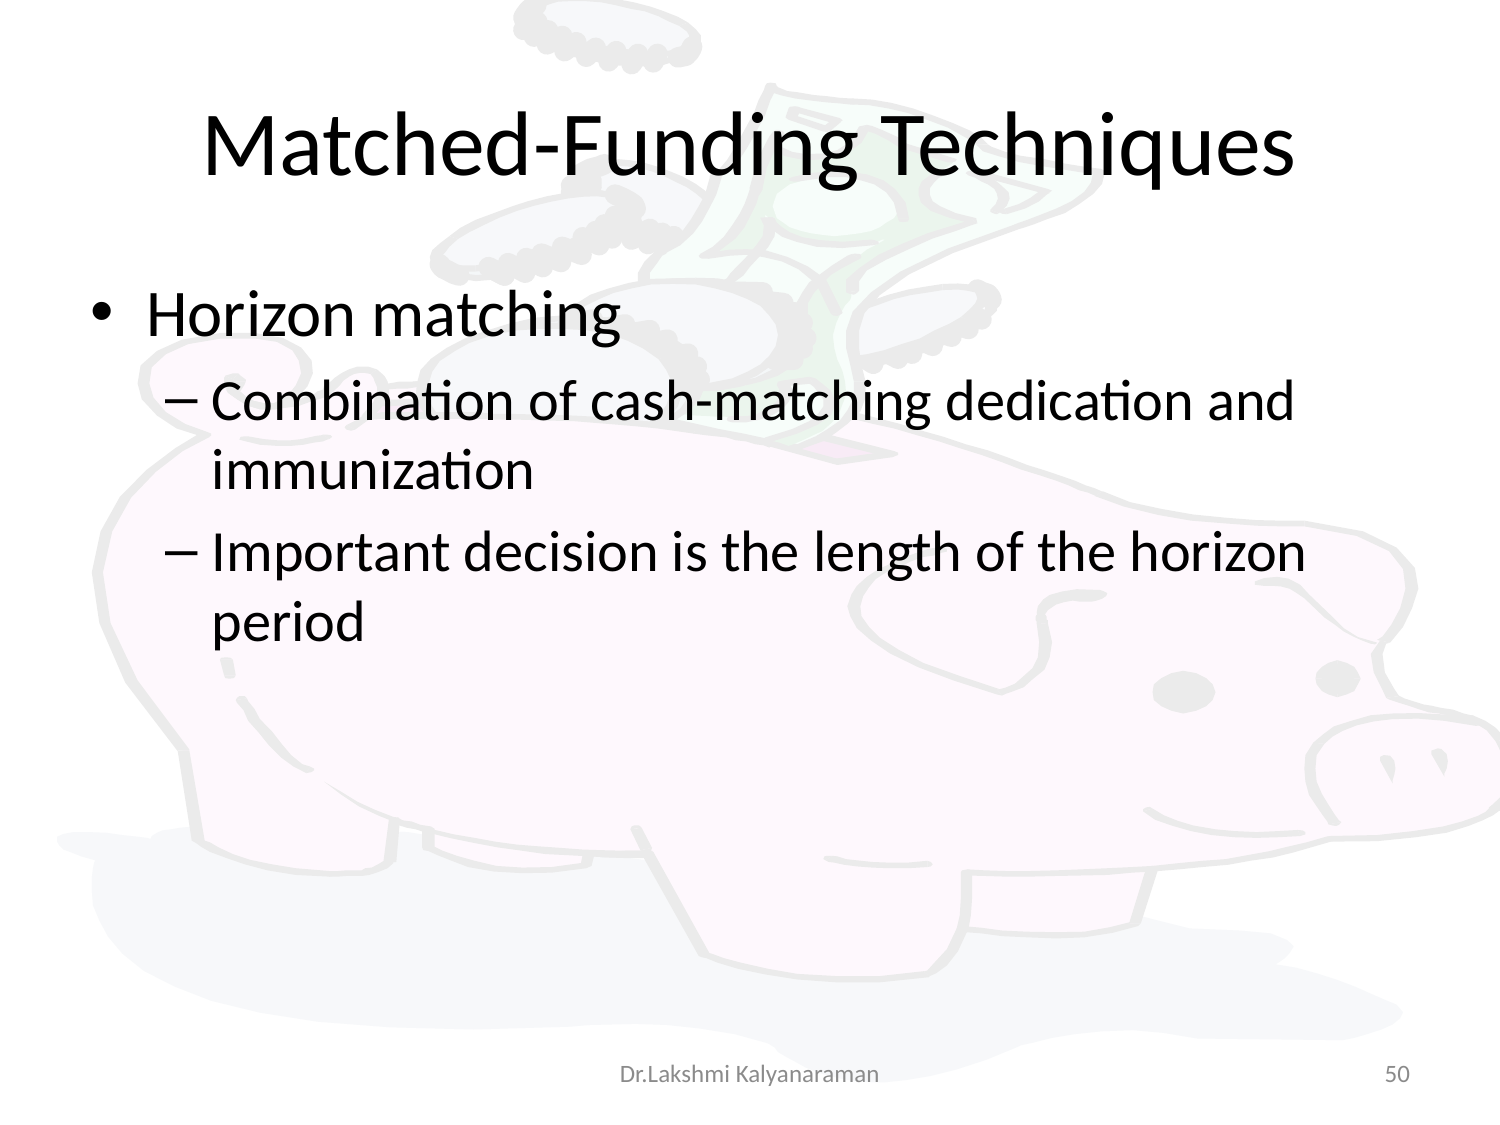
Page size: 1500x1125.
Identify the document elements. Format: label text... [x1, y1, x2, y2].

slide_number 50 [1074, 1042, 1425, 1103]
title Matched-Funding Techniques [75, 45, 1425, 233]
footer Dr.Lakshmi Kalyanaraman [512, 1042, 988, 1103]
list Horizon matching Combination of cash-matching dedication and immunization Important decision is the length of the horizon period [75, 262, 1425, 1005]
